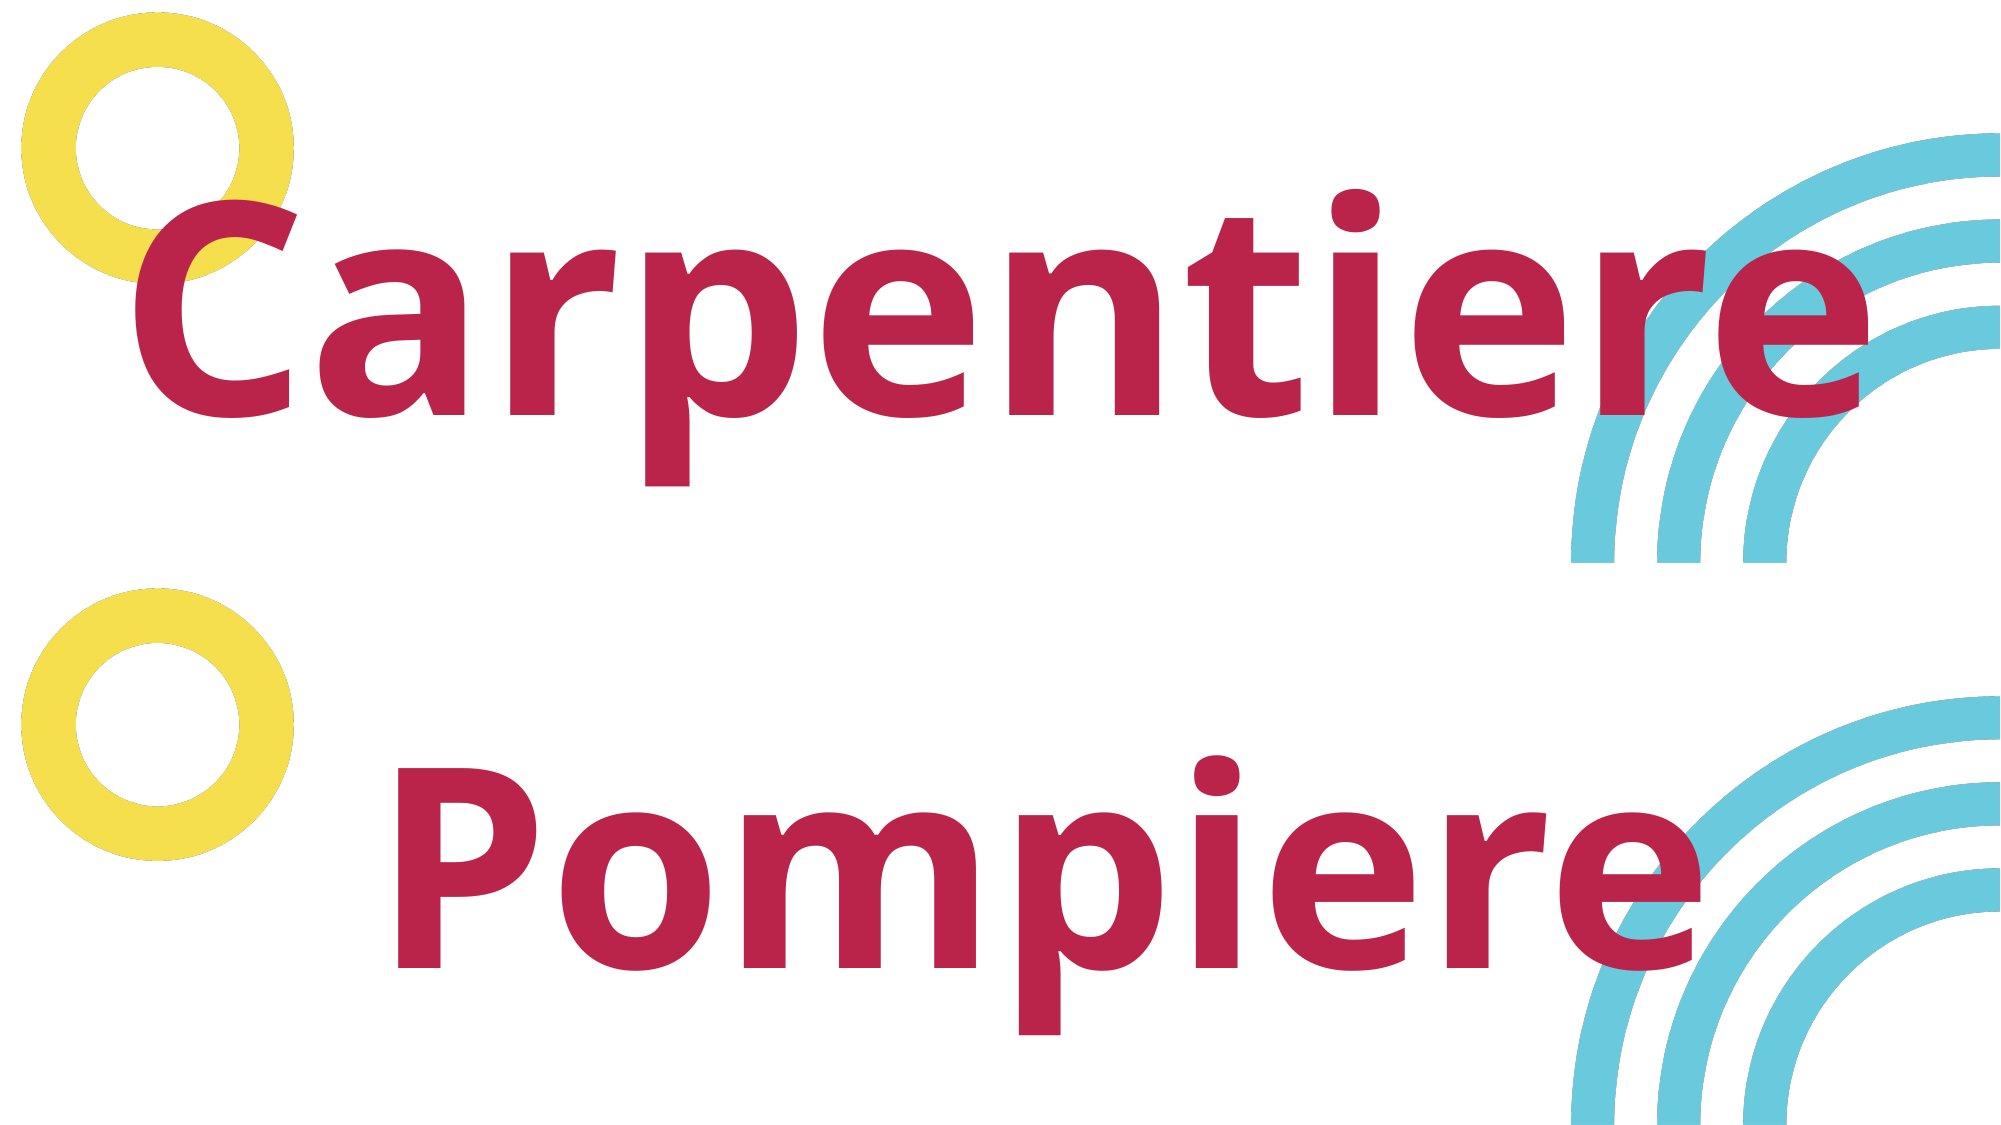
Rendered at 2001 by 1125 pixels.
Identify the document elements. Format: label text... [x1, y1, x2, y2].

picture [1571, 133, 2000, 563]
picture [1571, 696, 2000, 1125]
text_box Pompiere [99, 717, 1988, 1037]
title Carpentiere [56, 88, 1944, 480]
picture [21, 12, 294, 284]
picture [21, 588, 294, 861]
